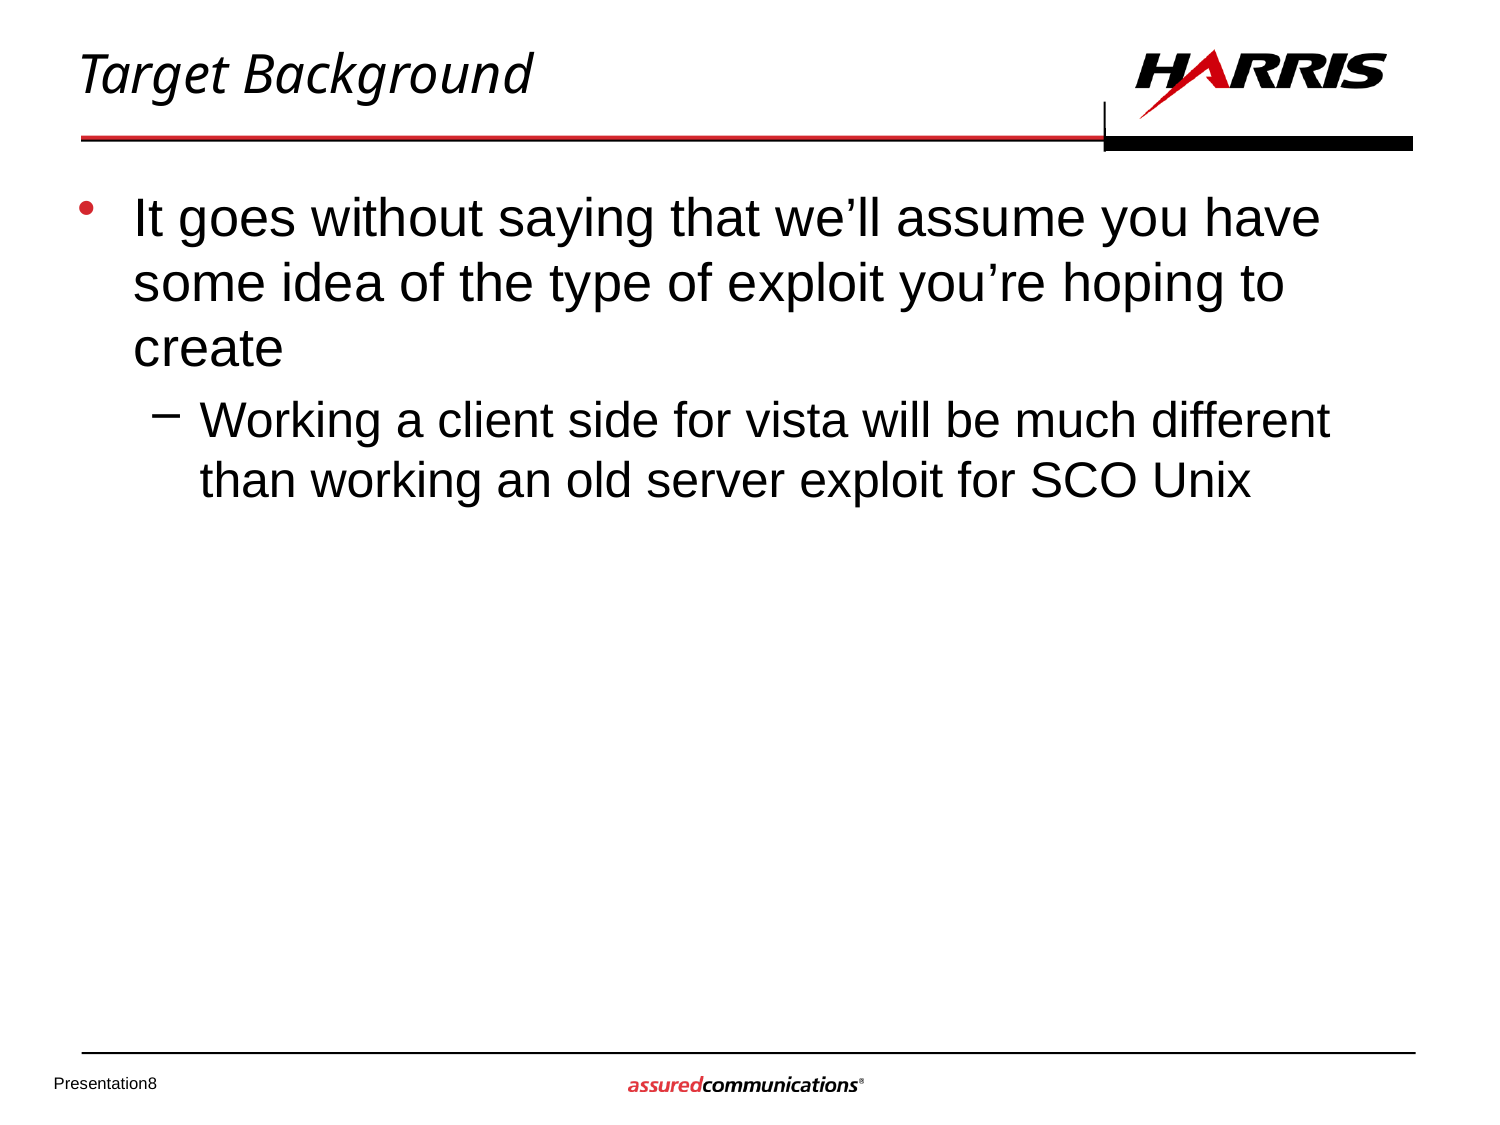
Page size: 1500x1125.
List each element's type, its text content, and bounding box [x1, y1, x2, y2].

picture [628, 1076, 864, 1092]
list It goes without saying that we’ll assume you have some idea of the type of exploit you’re hoping to create Working a client side for vista will be much different than working an old server exploit for SCO Unix [62, 174, 1429, 1020]
title Target Background [62, 27, 951, 117]
picture [1135, 49, 1387, 119]
